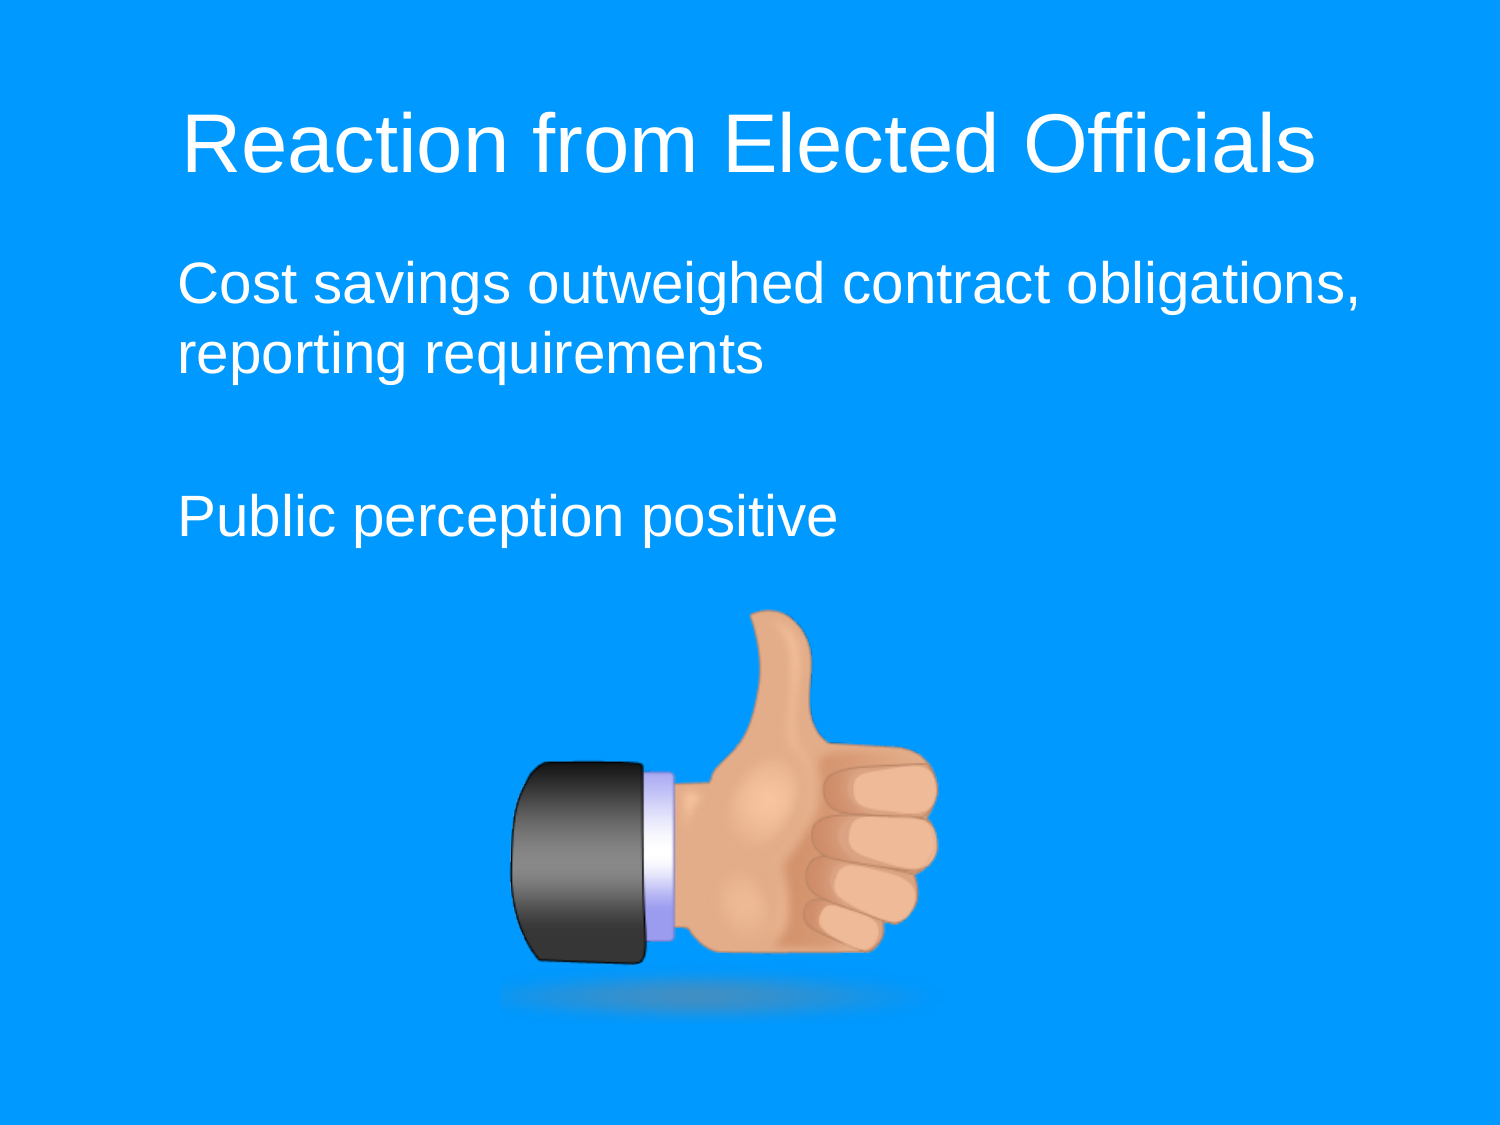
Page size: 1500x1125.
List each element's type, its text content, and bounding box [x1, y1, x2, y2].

title Reaction from Elected Officials [75, 45, 1425, 233]
list Cost savings outweighed contract obligations, reporting requirements Public perception positive [162, 237, 1425, 1063]
picture [500, 574, 952, 1026]
